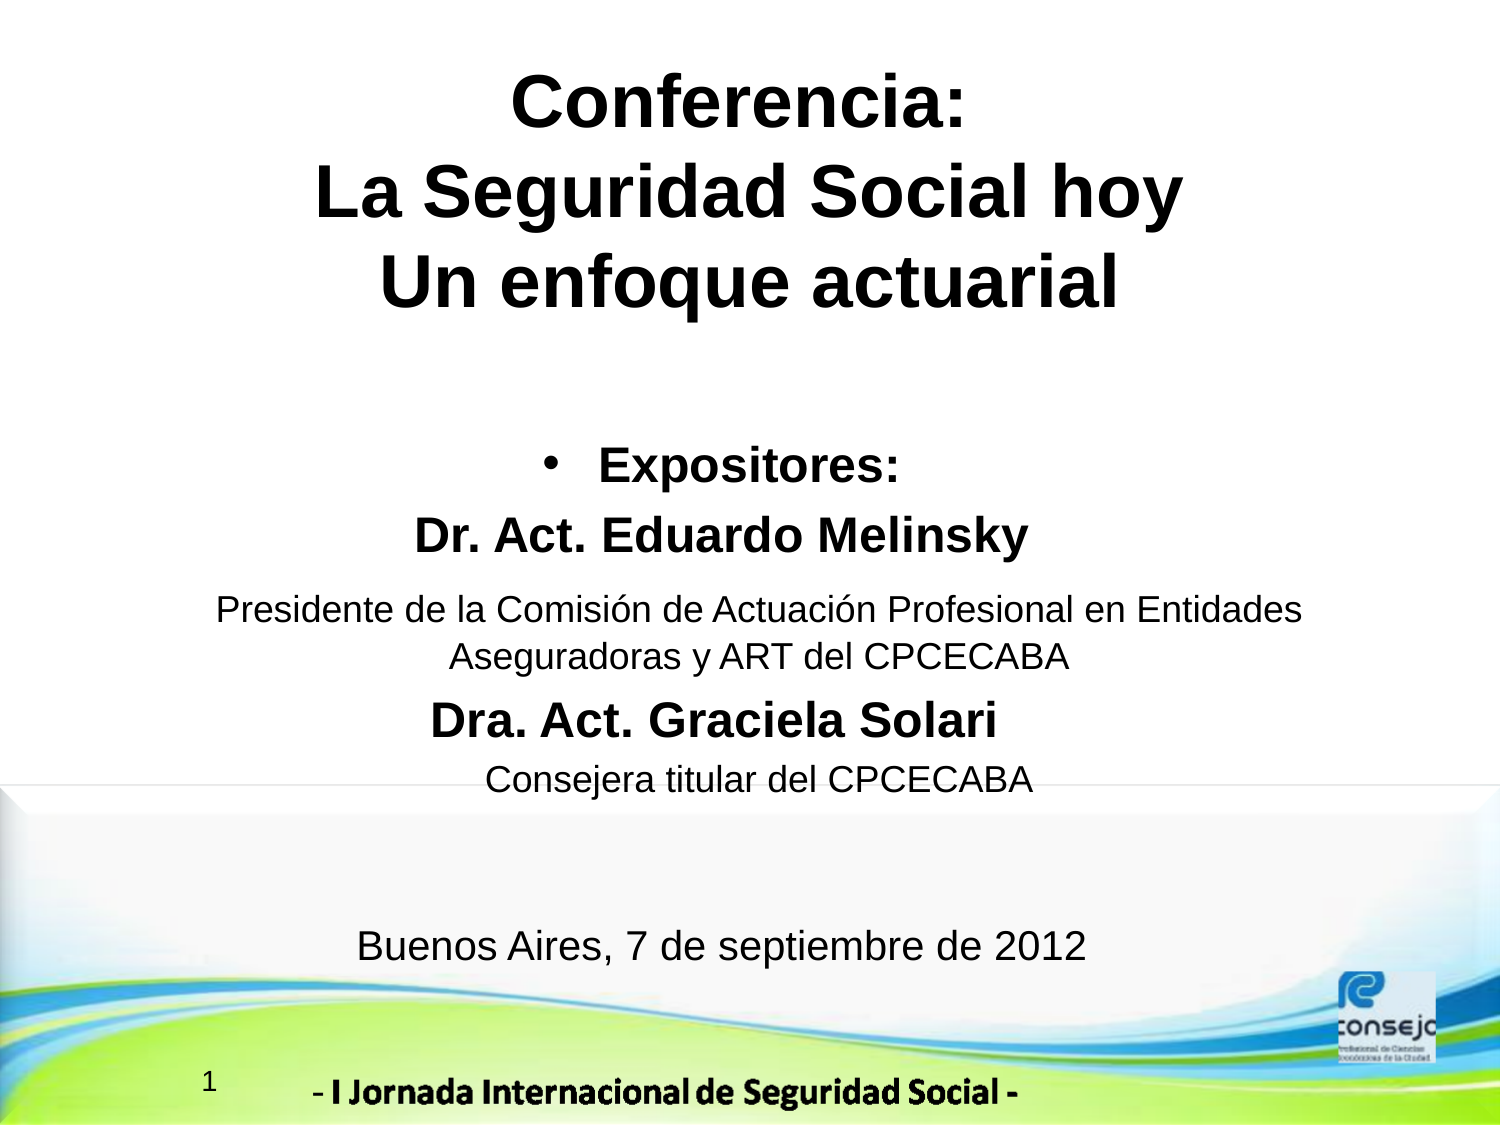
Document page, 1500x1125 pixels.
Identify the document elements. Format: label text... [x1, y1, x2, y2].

picture [0, 780, 1500, 1125]
text_box Expositores: Dr. Act. Eduardo Melinsky Presidente de la Comisión de Actuación Profesional en Entidades Aseguradoras y ART del CPCECABA Dra. Act. Graciela Solari Consejera titular del CPCECABA Buenos Aires, 7 de septiembre de 2012 [46, 424, 1397, 854]
slide_number 1 [0, 1054, 234, 1125]
title Conferencia: La Seguridad Social hoy Un enfoque actuarial [75, 45, 1425, 233]
